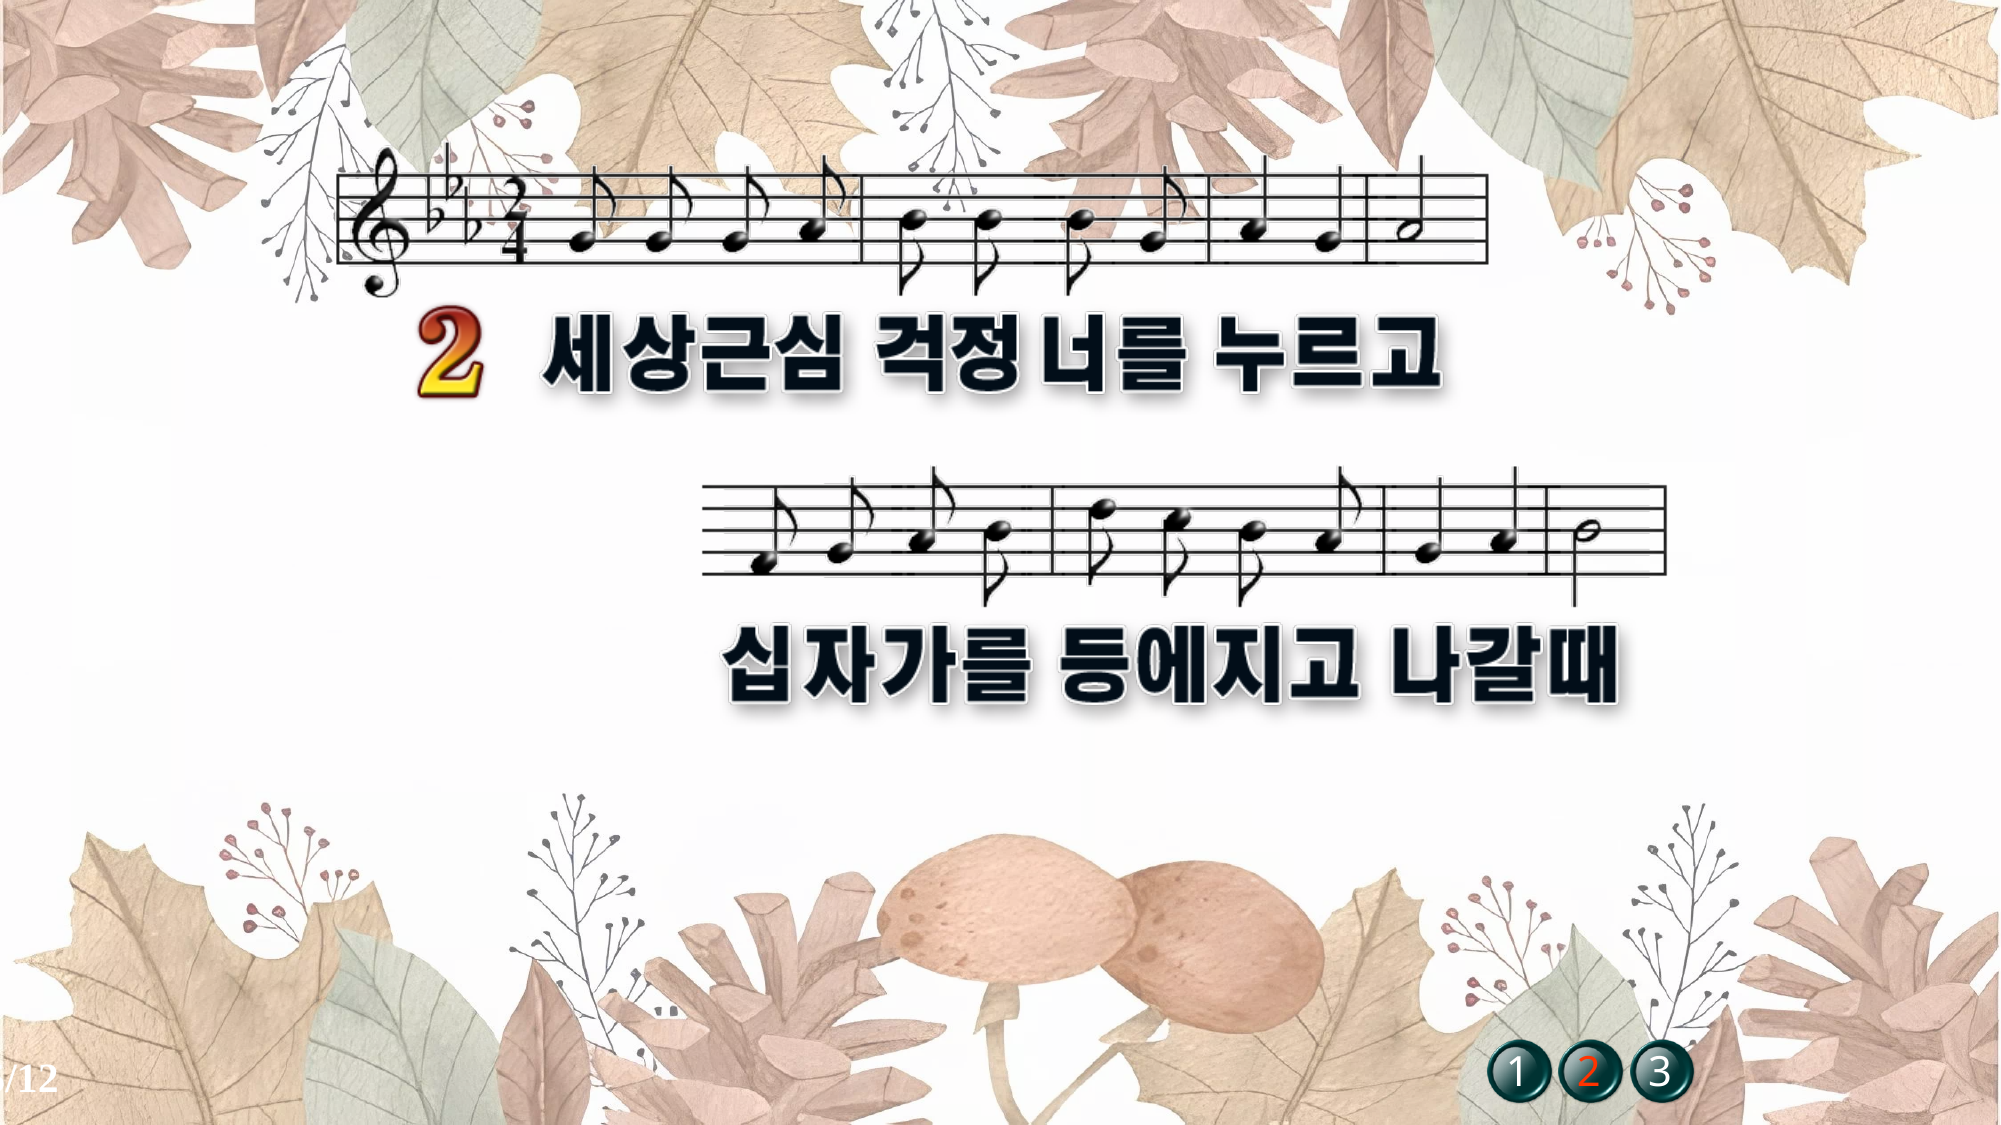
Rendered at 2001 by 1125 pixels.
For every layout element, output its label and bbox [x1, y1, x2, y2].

text_box [1484, 1035, 1555, 1106]
text_box [1555, 1035, 1626, 1106]
picture [0, 0, 2001, 1125]
text_box [1627, 1035, 1697, 1106]
